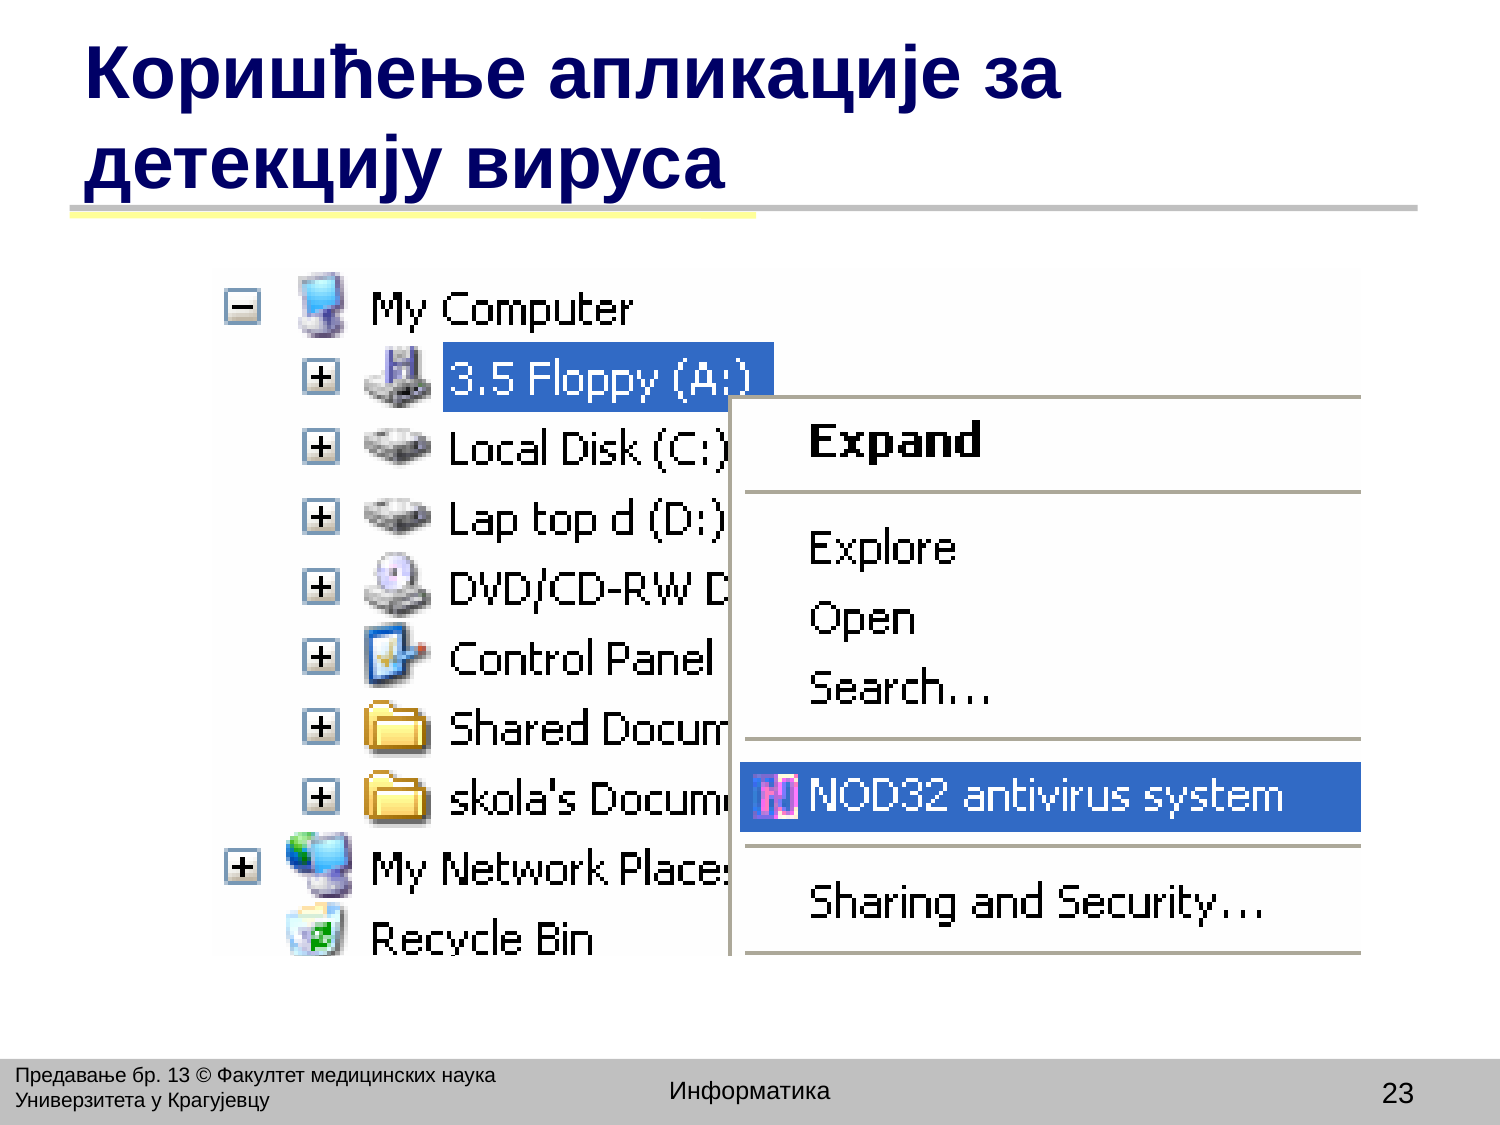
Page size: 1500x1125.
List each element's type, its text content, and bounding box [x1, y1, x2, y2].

slide_number Предавање бр. 13 © Факултет медицинских наука Универзитета у Крагујевцу [0, 1053, 617, 1108]
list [212, 267, 1362, 956]
title Коришћење апликације за детекцију вируса [69, 19, 1426, 208]
slide_number 23 [1079, 1066, 1430, 1125]
footer Информатика [512, 1066, 988, 1125]
